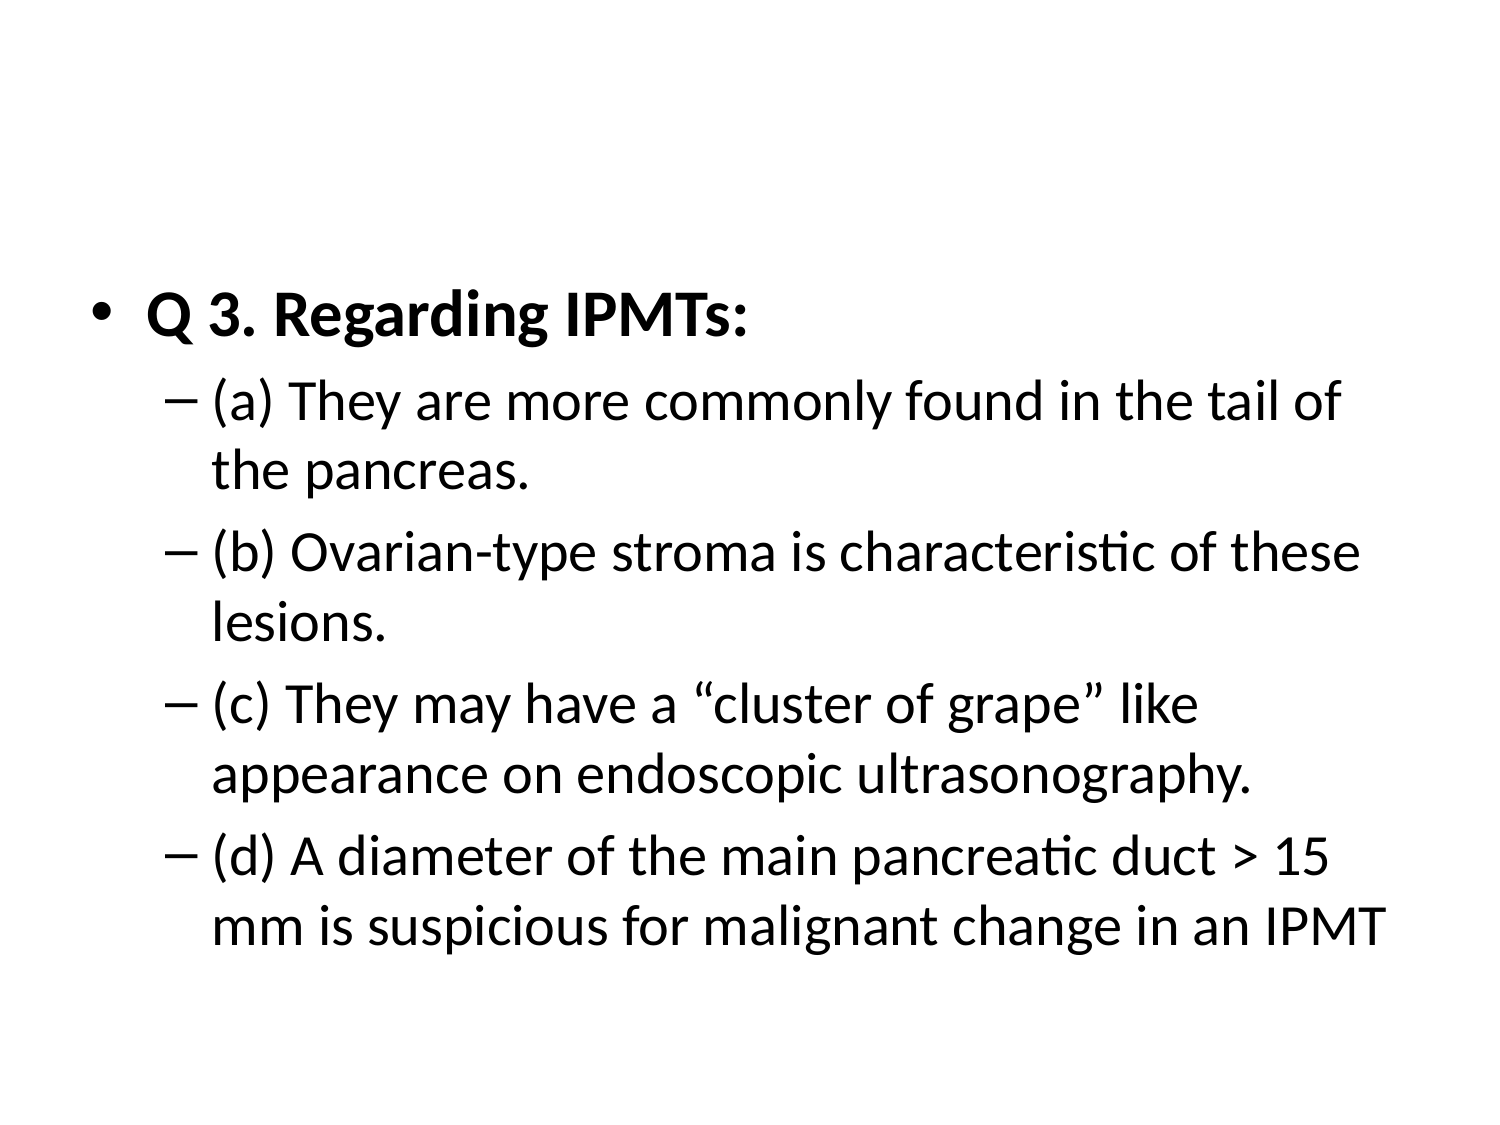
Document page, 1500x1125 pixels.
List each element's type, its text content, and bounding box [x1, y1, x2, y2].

list Q 3. Regarding IPMTs: (a) They are more commonly found in the tail of the pancreas. (b) Ovarian-type stroma is characteristic of these lesions. (c) They may have a “cluster of grape” like appearance on endoscopic ultrasonography. (d) A diameter of the main pancreatic duct > 15 mm is suspicious for malignant change in an IPMT [75, 262, 1425, 1005]
